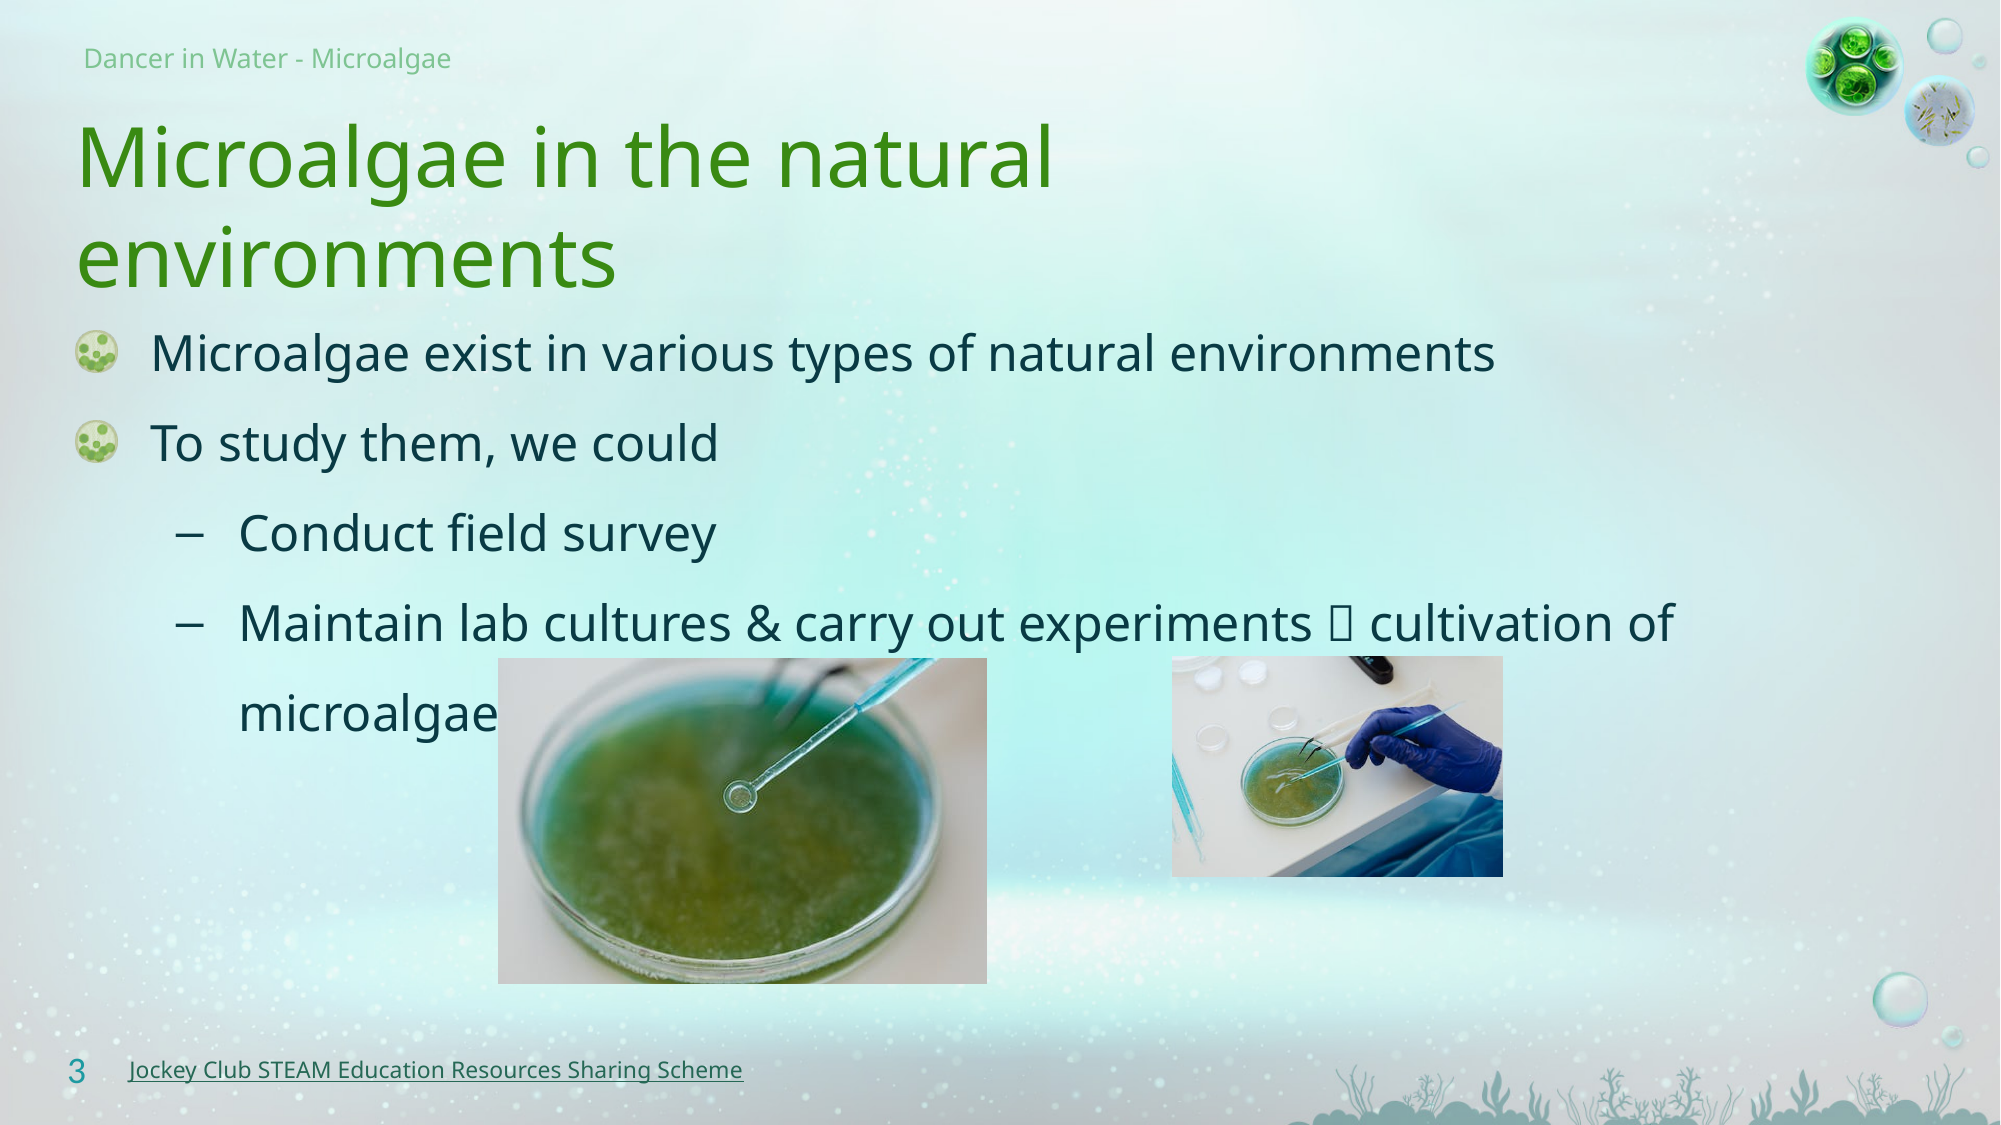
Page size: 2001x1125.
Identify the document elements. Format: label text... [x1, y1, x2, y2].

slide_number 3 [35, 1038, 118, 1099]
picture [0, 0, 2001, 1125]
list Microalgae exist in various types of natural environments To study them, we could Conduct field survey Maintain lab cultures & carry out experiments  cultivation of microalgae [61, 284, 1862, 1043]
title Microalgae in the natural environments [61, 96, 1571, 229]
